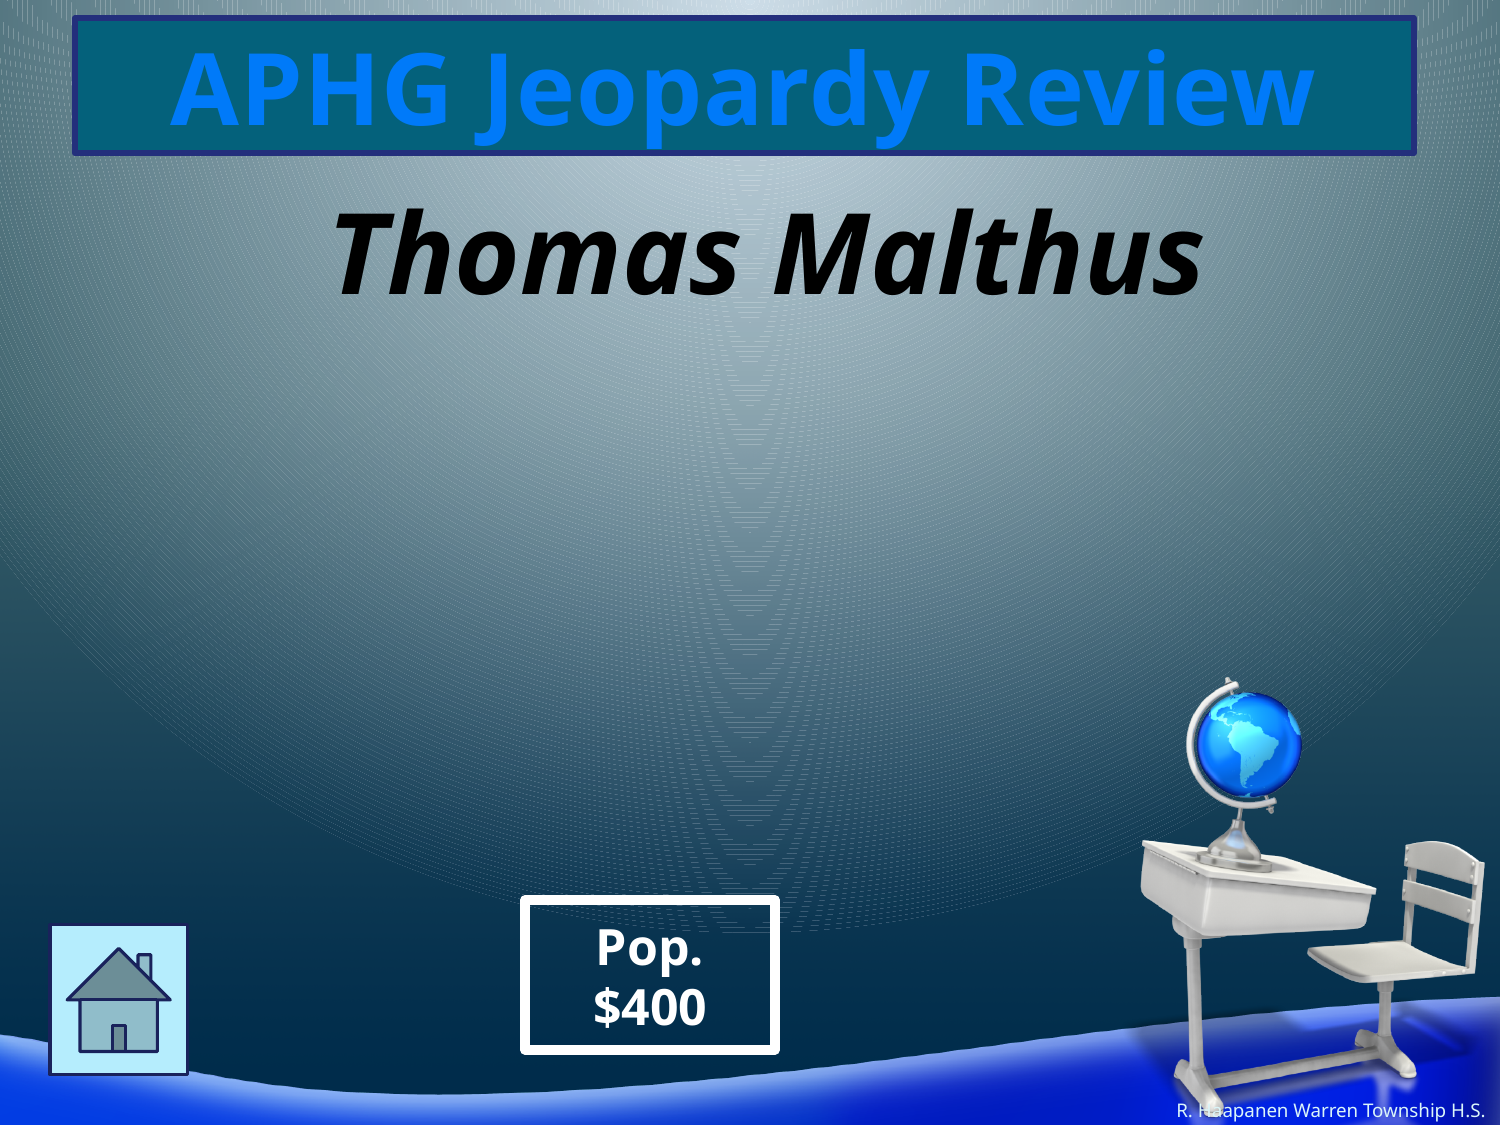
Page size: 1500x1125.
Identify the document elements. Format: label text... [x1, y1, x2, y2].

text_box [48, 923, 189, 1076]
footer R. Haapanen Warren Township H.S. [1025, 1091, 1500, 1125]
text_box Pop. $400 [525, 899, 775, 1050]
list Thomas Malthus [33, 174, 1500, 250]
picture [0, 0, 1500, 1125]
